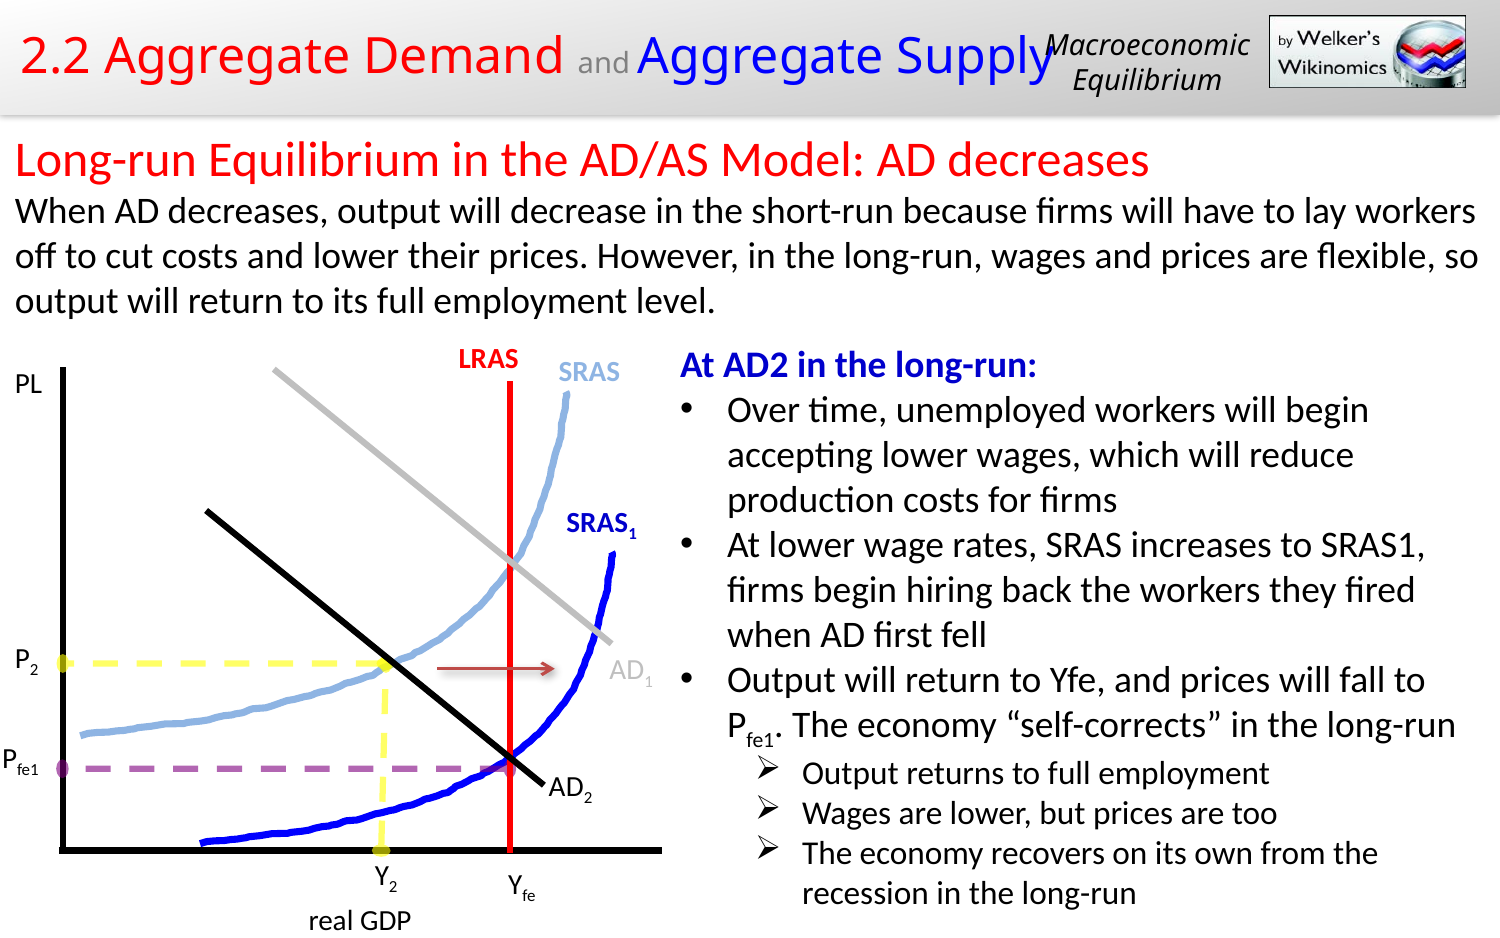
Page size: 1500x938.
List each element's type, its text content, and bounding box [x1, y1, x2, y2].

text_box Long-run Equilibrium in the AD/AS Model: AD decreases When AD decreases, output will decrease in the short-run because firms will have to lay workers off to cut costs and lower their prices. However, in the long-run, wages and prices are flexible, so output will return to its full employment level. [0, 123, 1500, 329]
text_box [0, 331, 716, 938]
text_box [0, 0, 1500, 115]
text_box At AD2 in the long-run: Over time, unemployed workers will begin accepting lower wages, which will reduce production costs for firms At lower wage rates, SRAS increases to SRAS1, firms begin hiring back the workers they fired when AD first fell Output will return to Yfe, and prices will fall to Pfe1. The economy “self-corrects” in the long-run Output returns to full employment Wages are lower, but prices are too The economy recovers on its own from the recession in the long-run [717, 333, 1500, 919]
